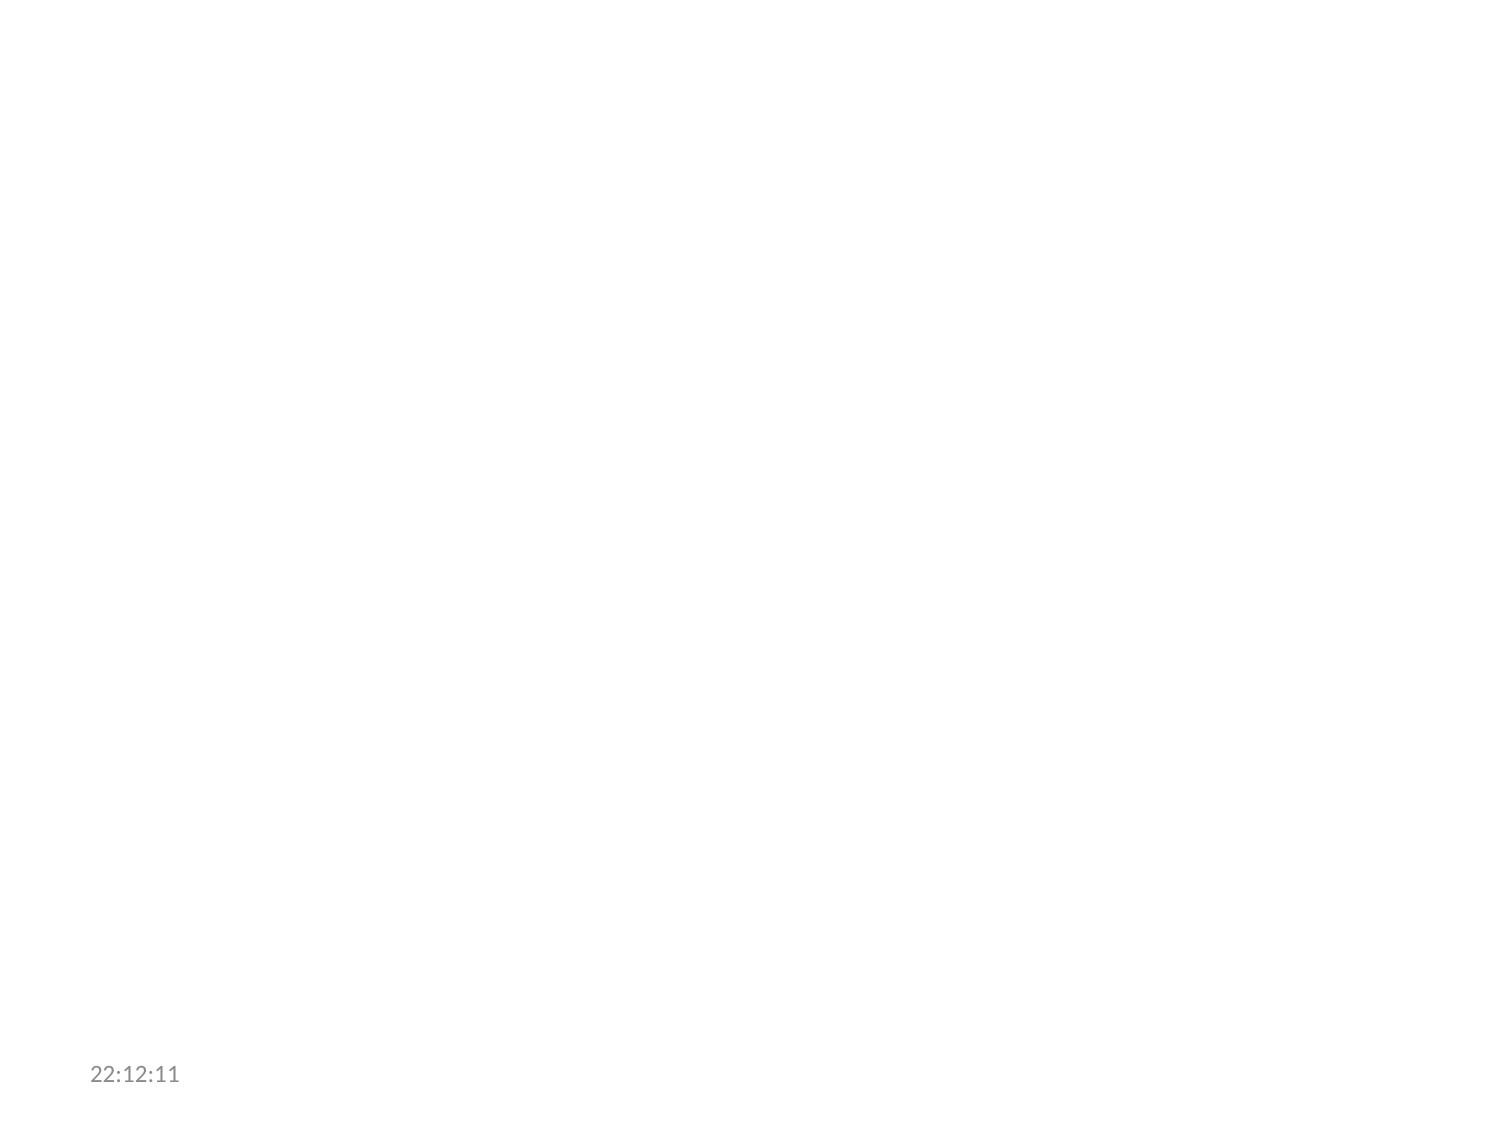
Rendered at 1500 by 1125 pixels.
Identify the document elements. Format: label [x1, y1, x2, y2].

slide_number [75, 1042, 425, 1103]
